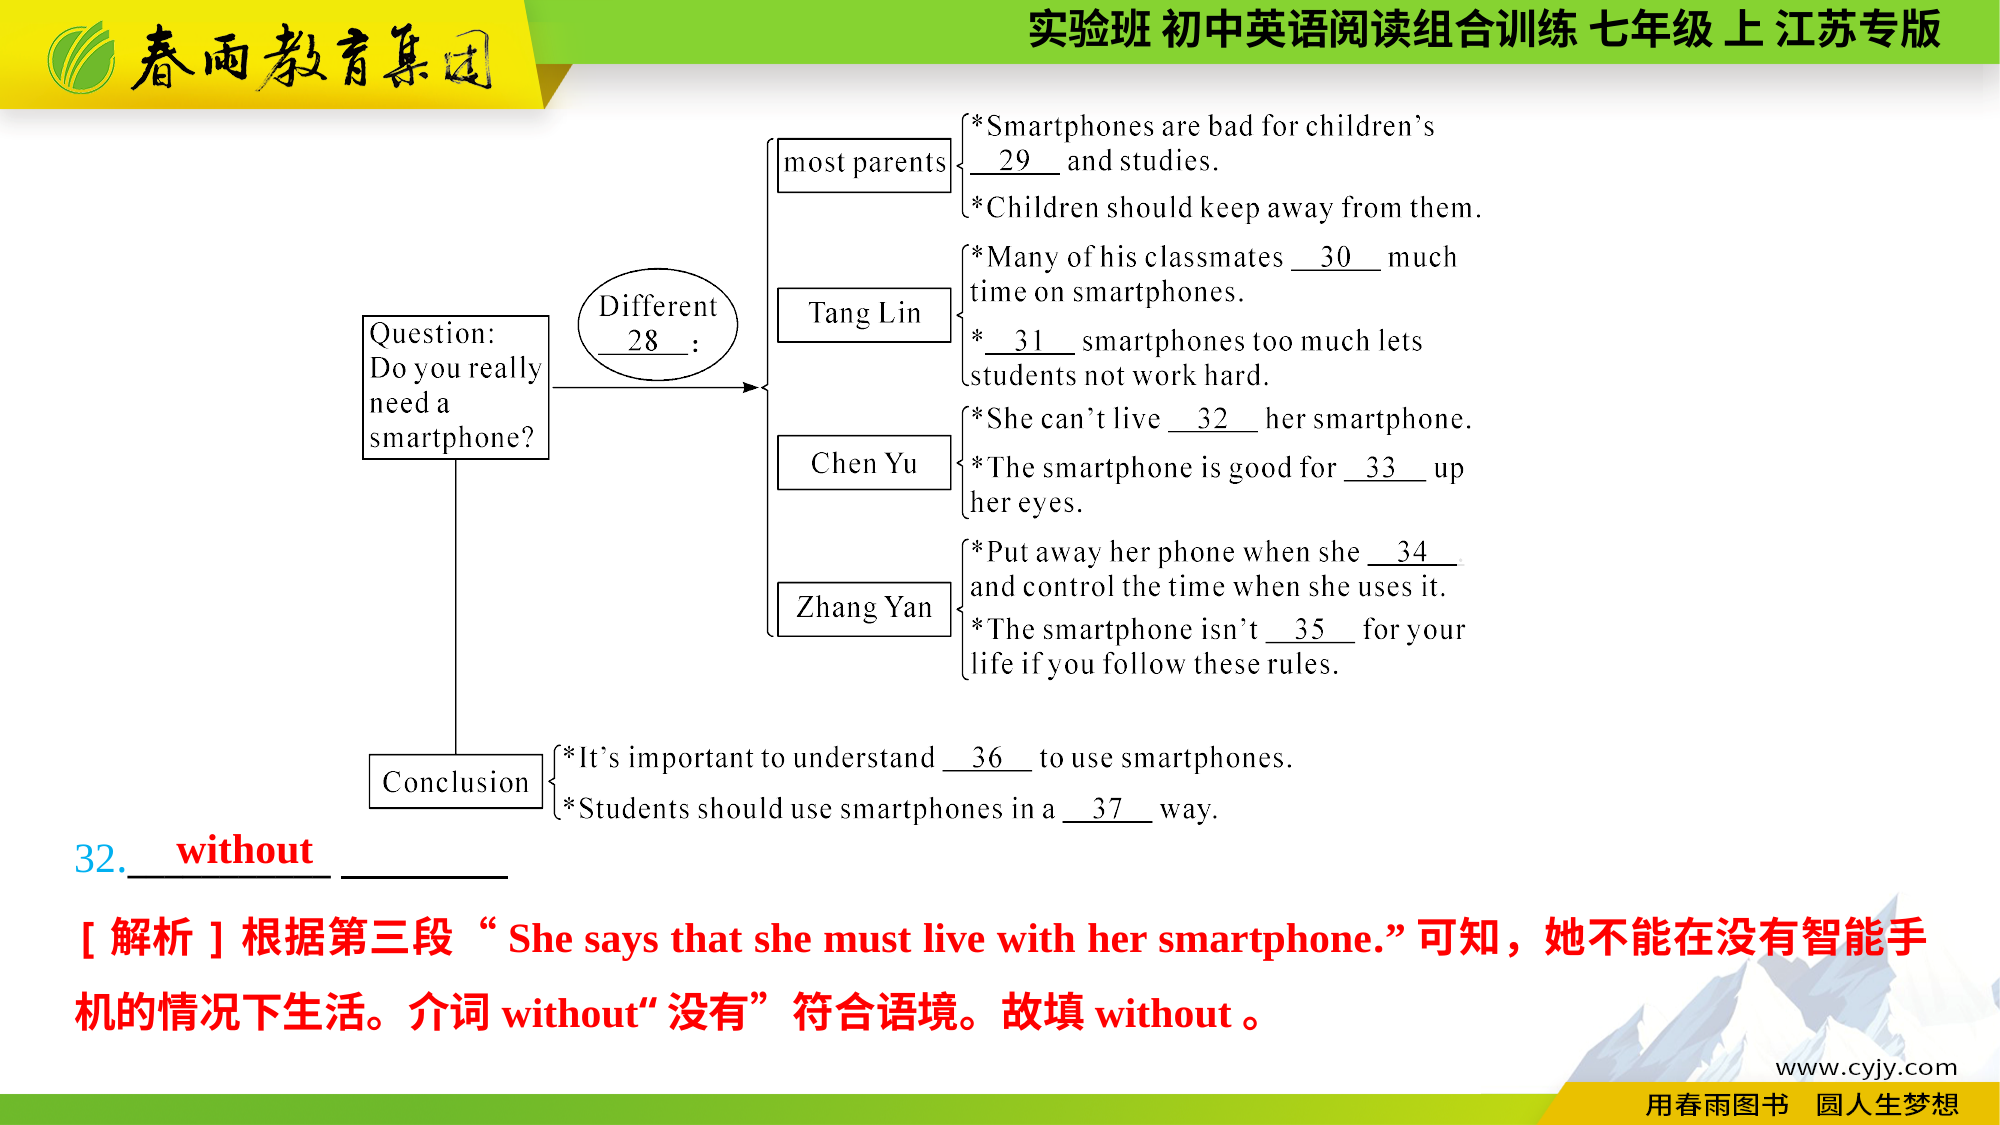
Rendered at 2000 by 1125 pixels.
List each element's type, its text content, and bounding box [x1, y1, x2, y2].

list 32.___________ [59, 798, 1944, 877]
picture [0, 0, 2000, 1125]
text_box [解析]根据第三段“She says that she must live with her smartphone.”可知，她不能在没有智能手机的情况下生活。介词without“没有”符合语境。故填without。 [59, 877, 1944, 1043]
text_box without [161, 814, 329, 880]
